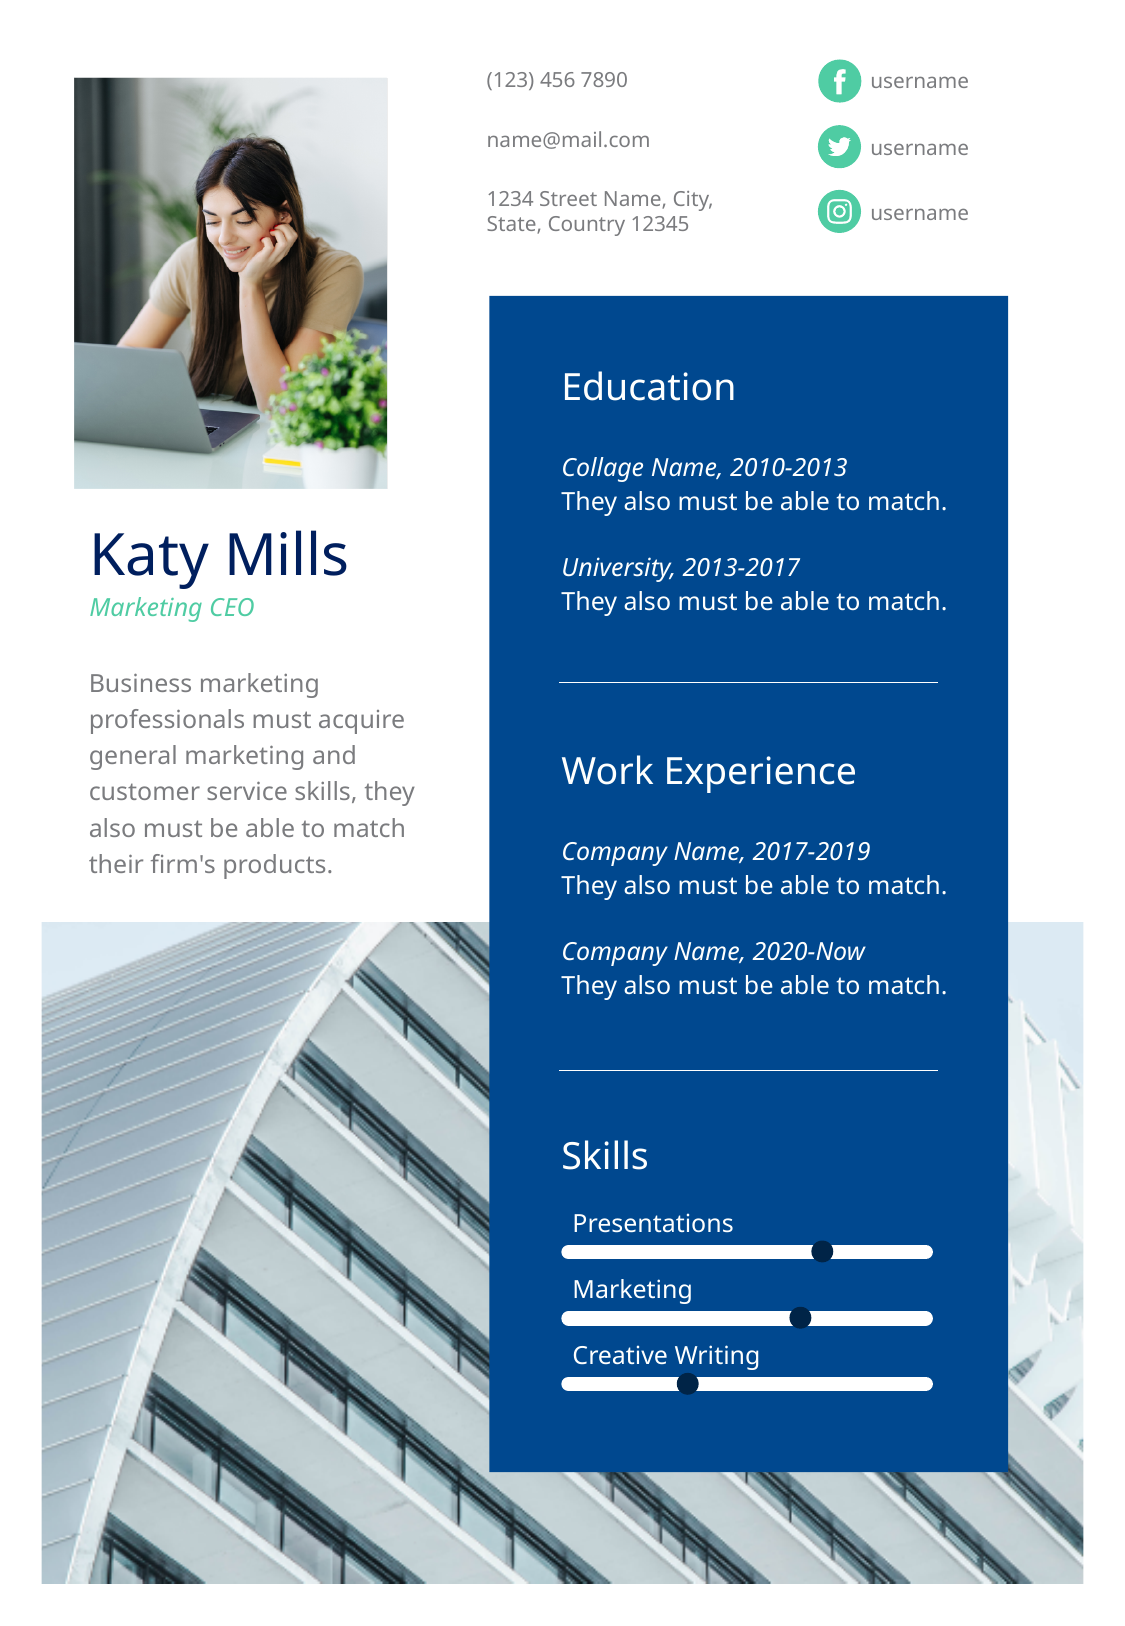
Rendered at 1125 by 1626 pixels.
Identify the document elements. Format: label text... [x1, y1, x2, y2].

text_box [471, 58, 737, 247]
text_box Katy Mills [74, 503, 388, 577]
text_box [546, 537, 971, 621]
picture [73, 77, 388, 489]
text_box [564, 1198, 926, 1395]
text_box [817, 189, 861, 233]
text_box username [861, 192, 1001, 233]
text_box Work Experience [546, 739, 971, 800]
text_box [817, 125, 855, 169]
picture [41, 922, 1084, 1584]
text_box username [855, 127, 1001, 167]
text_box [546, 821, 971, 904]
text_box Marketing CEO [74, 577, 388, 629]
text_box Education [546, 355, 971, 416]
text_box [488, 295, 1009, 922]
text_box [546, 922, 971, 1005]
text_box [546, 437, 971, 520]
text_box Business marketing professionals must acquire general marketing and customer service skills, they also must be able to match their firm's products. [73, 653, 452, 886]
text_box username [855, 60, 1001, 100]
text_box [818, 59, 855, 103]
